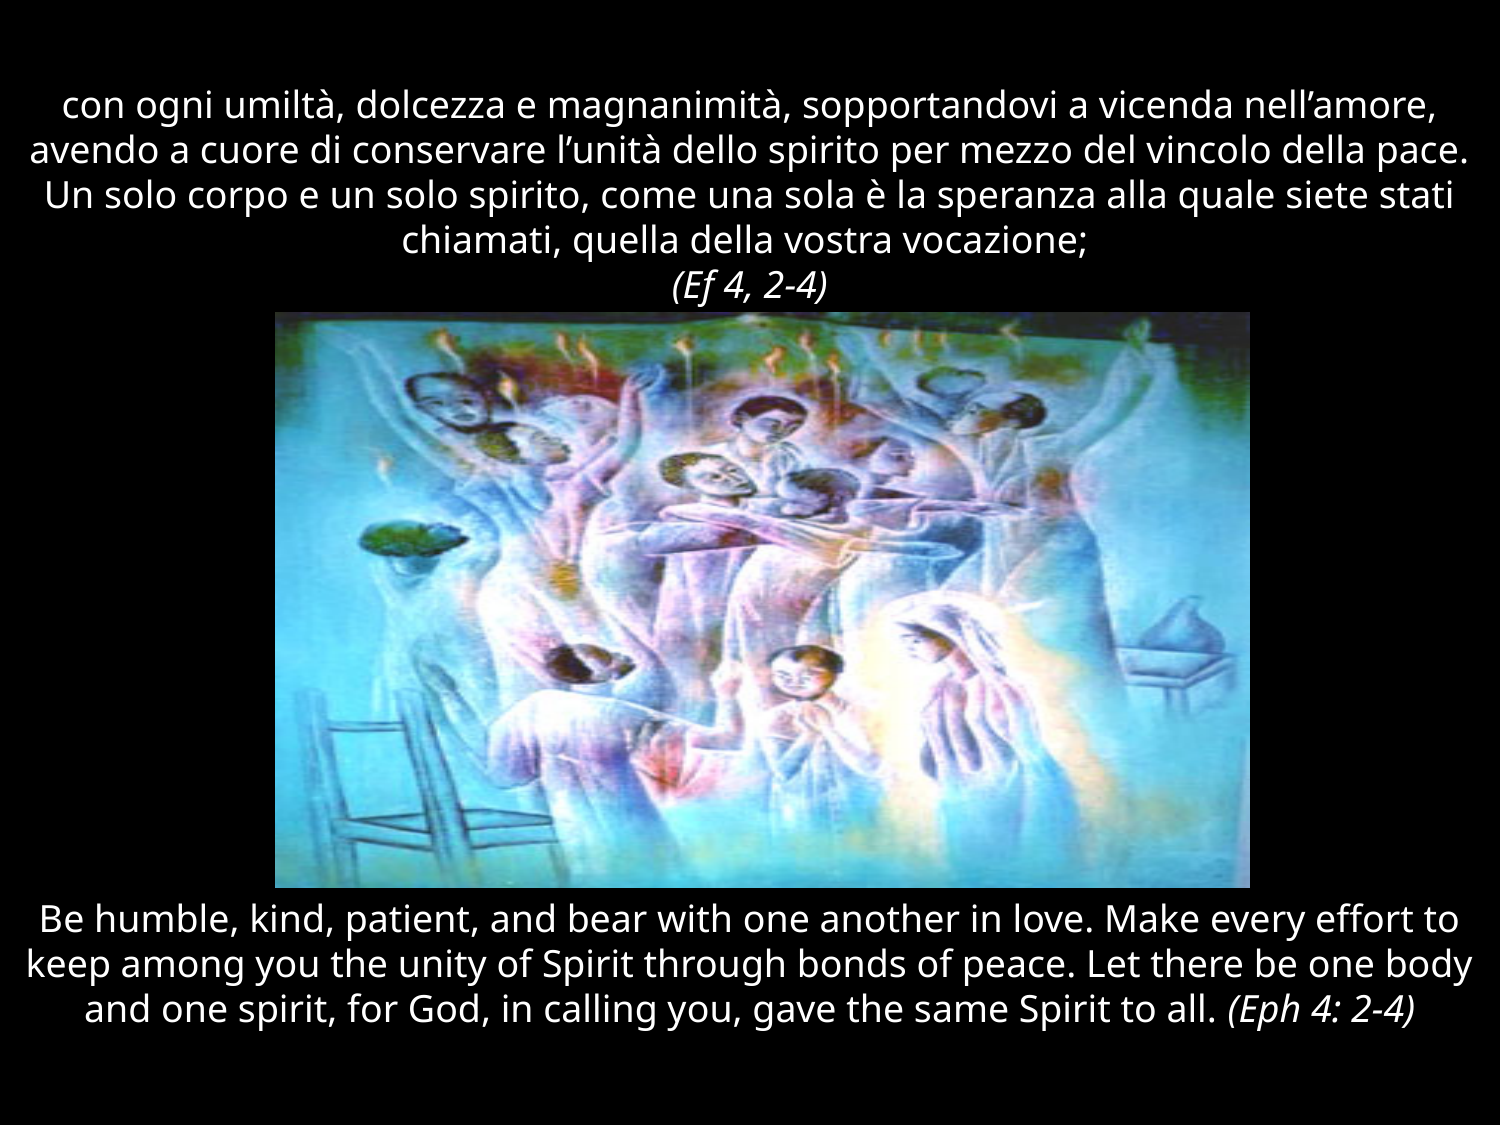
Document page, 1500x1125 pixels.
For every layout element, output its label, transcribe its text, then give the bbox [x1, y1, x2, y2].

title con ogni umiltà, dolcezza e magnanimità, sopportandovi a vicenda nell’amore, avendo a cuore di conservare l’unità dello spirito per mezzo del vincolo della pace. Un solo corpo e un solo spirito, come una sola è la speranza alla quale siete stati chiamati, quella della vostra vocazione; (Ef 4, 2-4) [0, 125, 1500, 263]
text_box Be humble, kind, patient, and bear with one another in love. Make every effort to keep among you the unity of Spirit through bonds of peace. Let there be one body and one spirit, for God, in calling you, gave the same Spirit to all. (Eph 4: 2-4) [0, 887, 1500, 1038]
picture [274, 312, 1250, 888]
